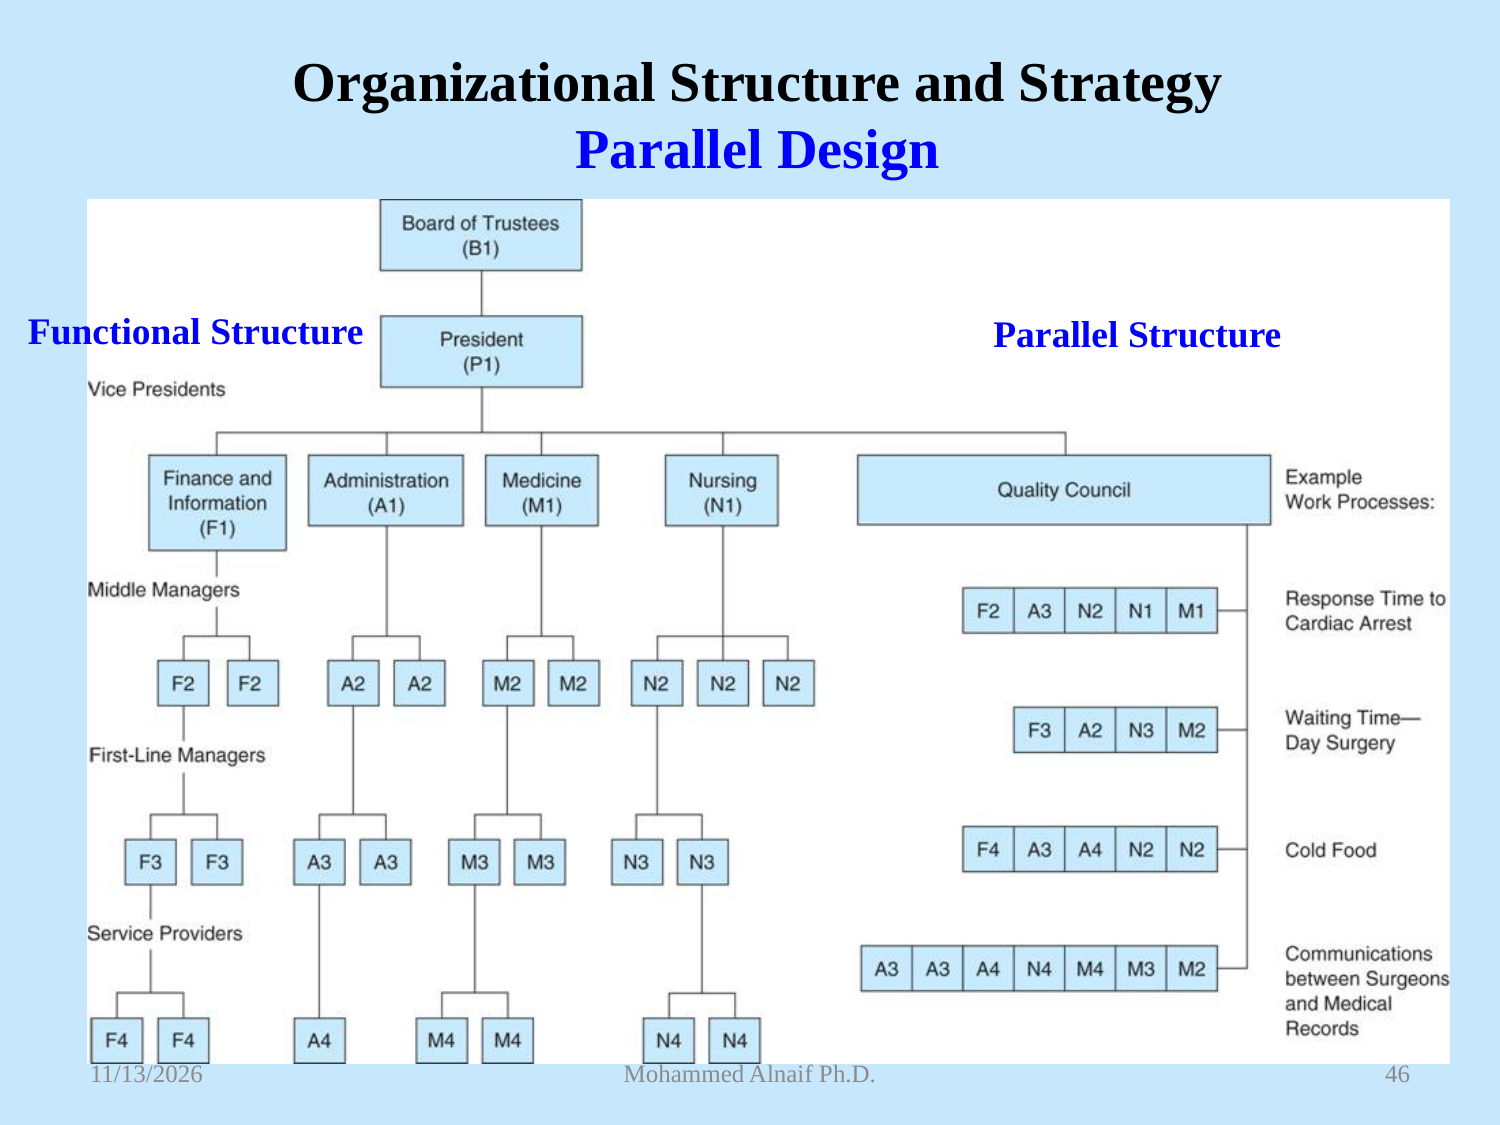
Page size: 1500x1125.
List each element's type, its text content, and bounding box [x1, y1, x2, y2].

title Organizational Structure and Strategy Parallel Design [82, 37, 1433, 188]
footer Mohammed Alnaif Ph.D. [512, 1072, 988, 1103]
slide_number 46 [1074, 1072, 1425, 1103]
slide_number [75, 1042, 425, 1103]
picture [87, 199, 1451, 1064]
text_box Functional Structure [2, 299, 82, 360]
